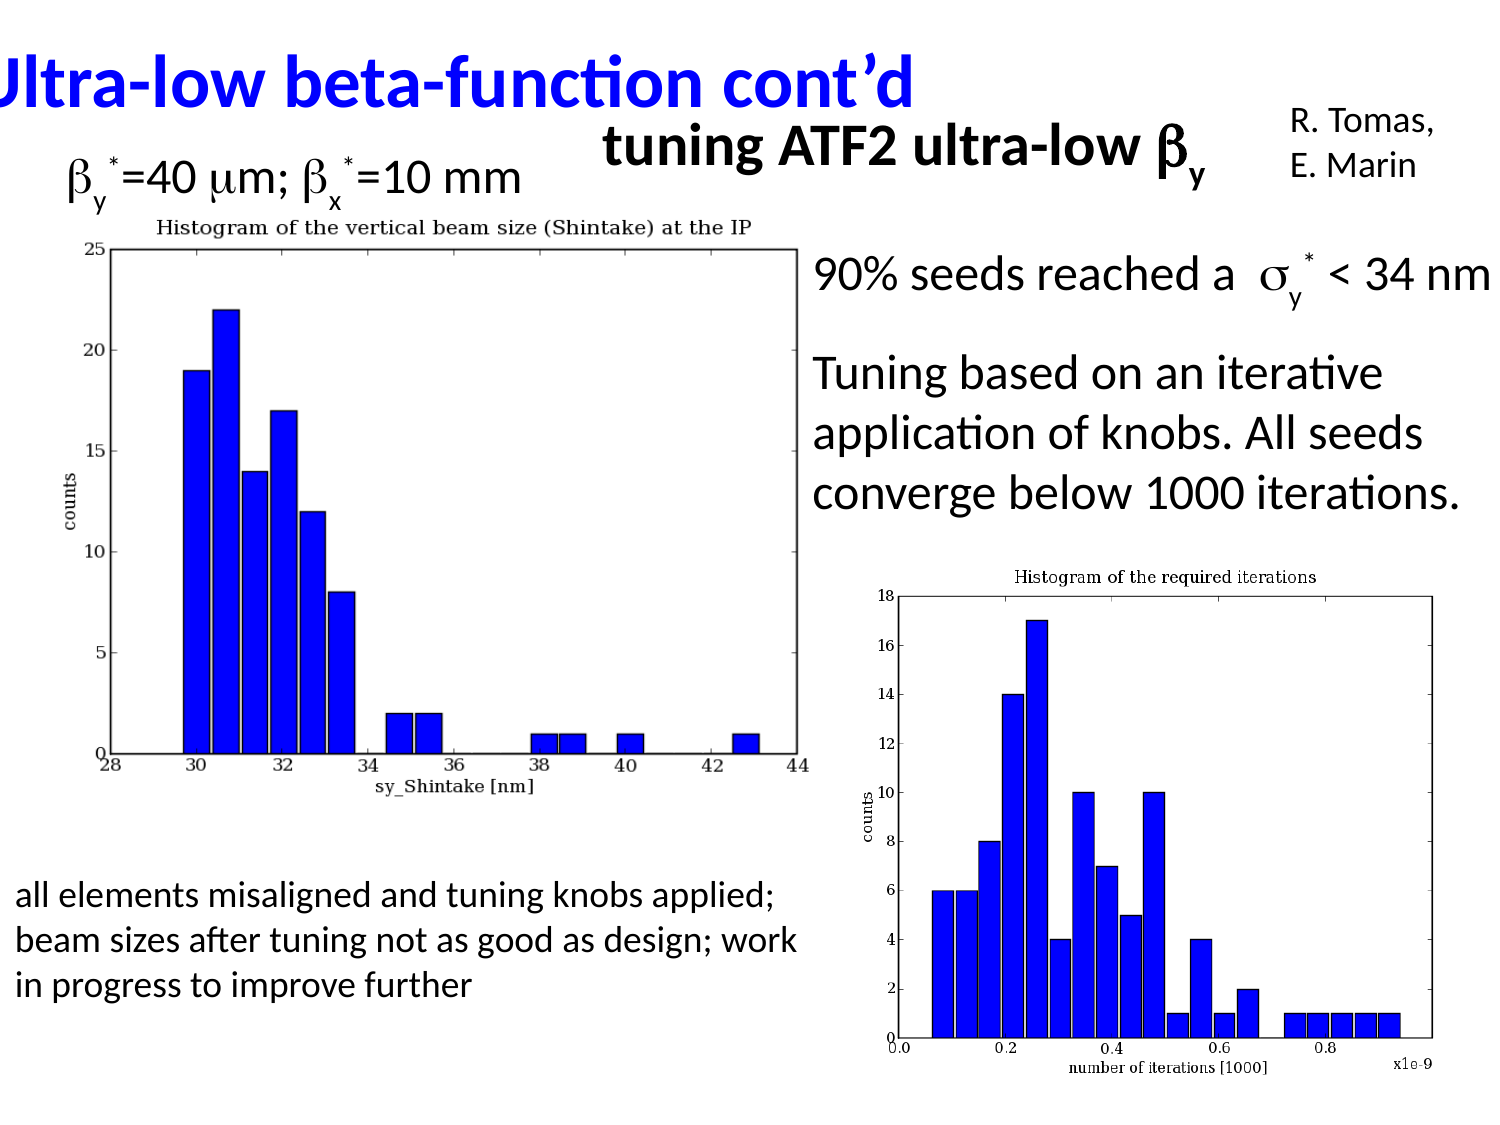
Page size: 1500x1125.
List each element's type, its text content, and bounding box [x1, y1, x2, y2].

text_box Ultra-low beta-function cont’d [0, 24, 1101, 130]
text_box 90% seeds reached a sy* < 34 nm Tuning based on an iterative application of knobs. All seeds converge below 1000 iterations. [888, 237, 1500, 540]
text_box all elements misaligned and tuning knobs applied; beam sizes after tuning not as good as design; work in progress to improve further [0, 862, 807, 1013]
text_box by*=40 mm; bx*=10 mm [50, 137, 561, 185]
picture [0, 187, 1500, 1094]
text_box R. Tomas, E. Marin [1274, 87, 1453, 193]
text_box tuning ATF2 ultra-low by [316, 99, 1500, 194]
